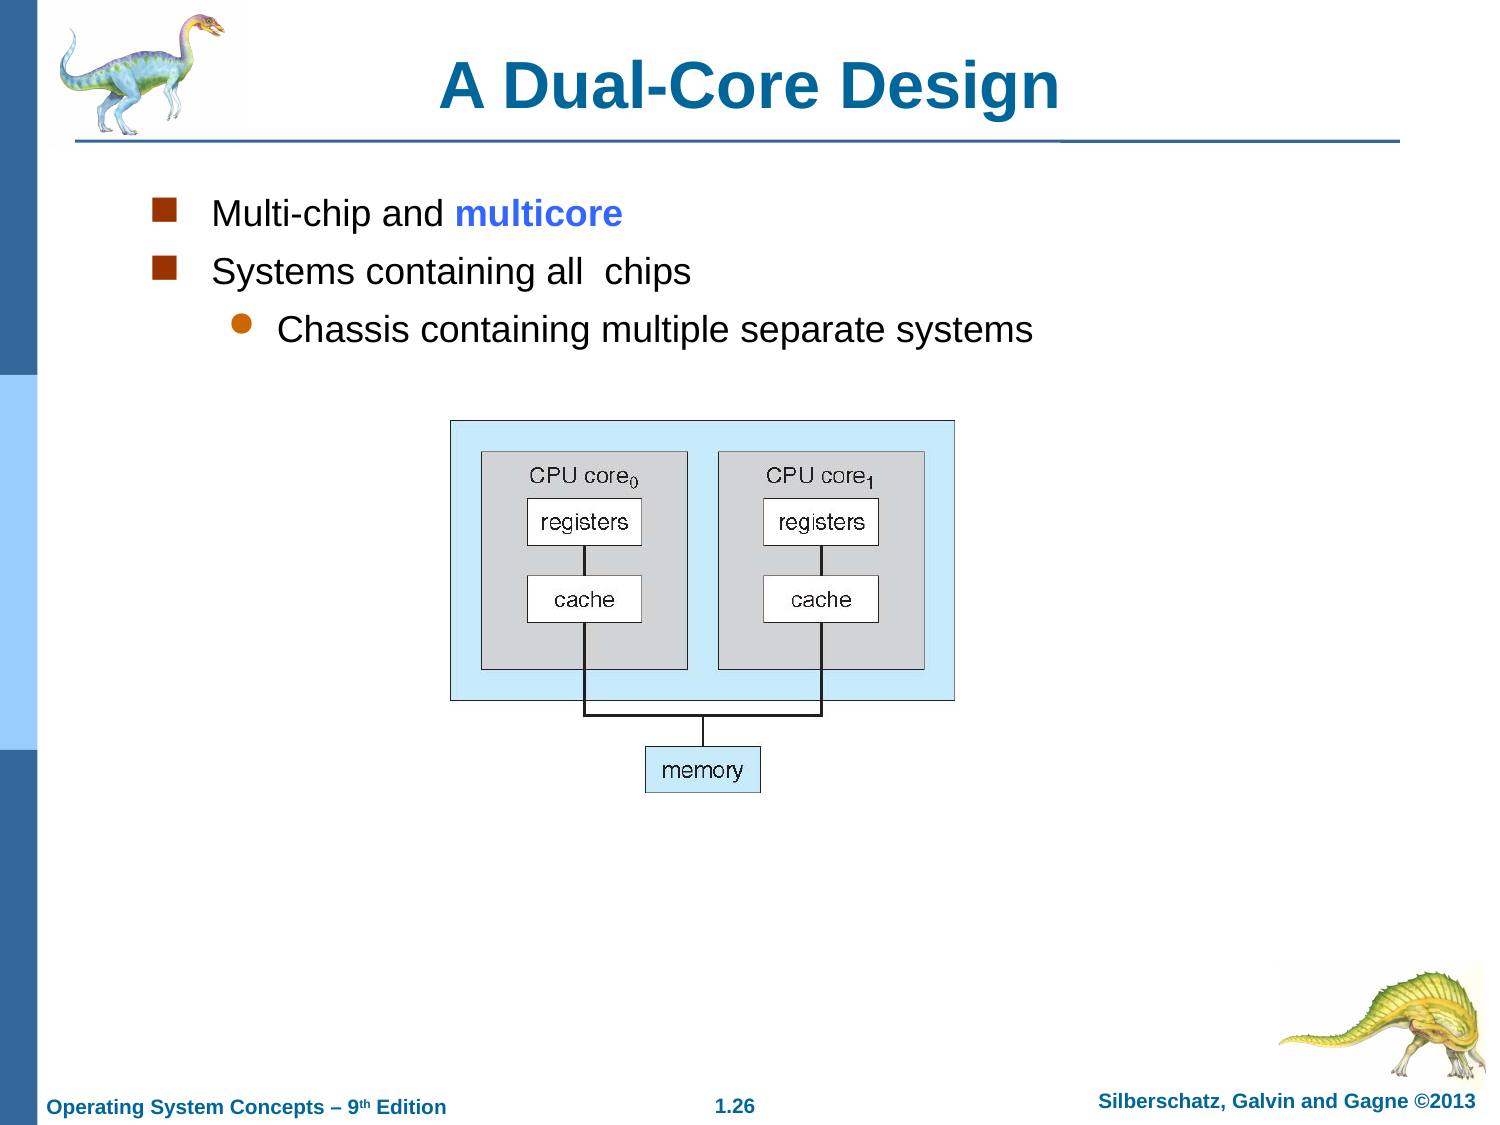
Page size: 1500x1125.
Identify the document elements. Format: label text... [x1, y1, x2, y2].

title A Dual-Core Design [74, 34, 1426, 130]
picture [46, 0, 243, 149]
list Multi-chip and multicore Systems containing all chips Chassis containing multiple separate systems [139, 181, 1307, 623]
picture [1275, 959, 1486, 1090]
picture [449, 420, 955, 793]
